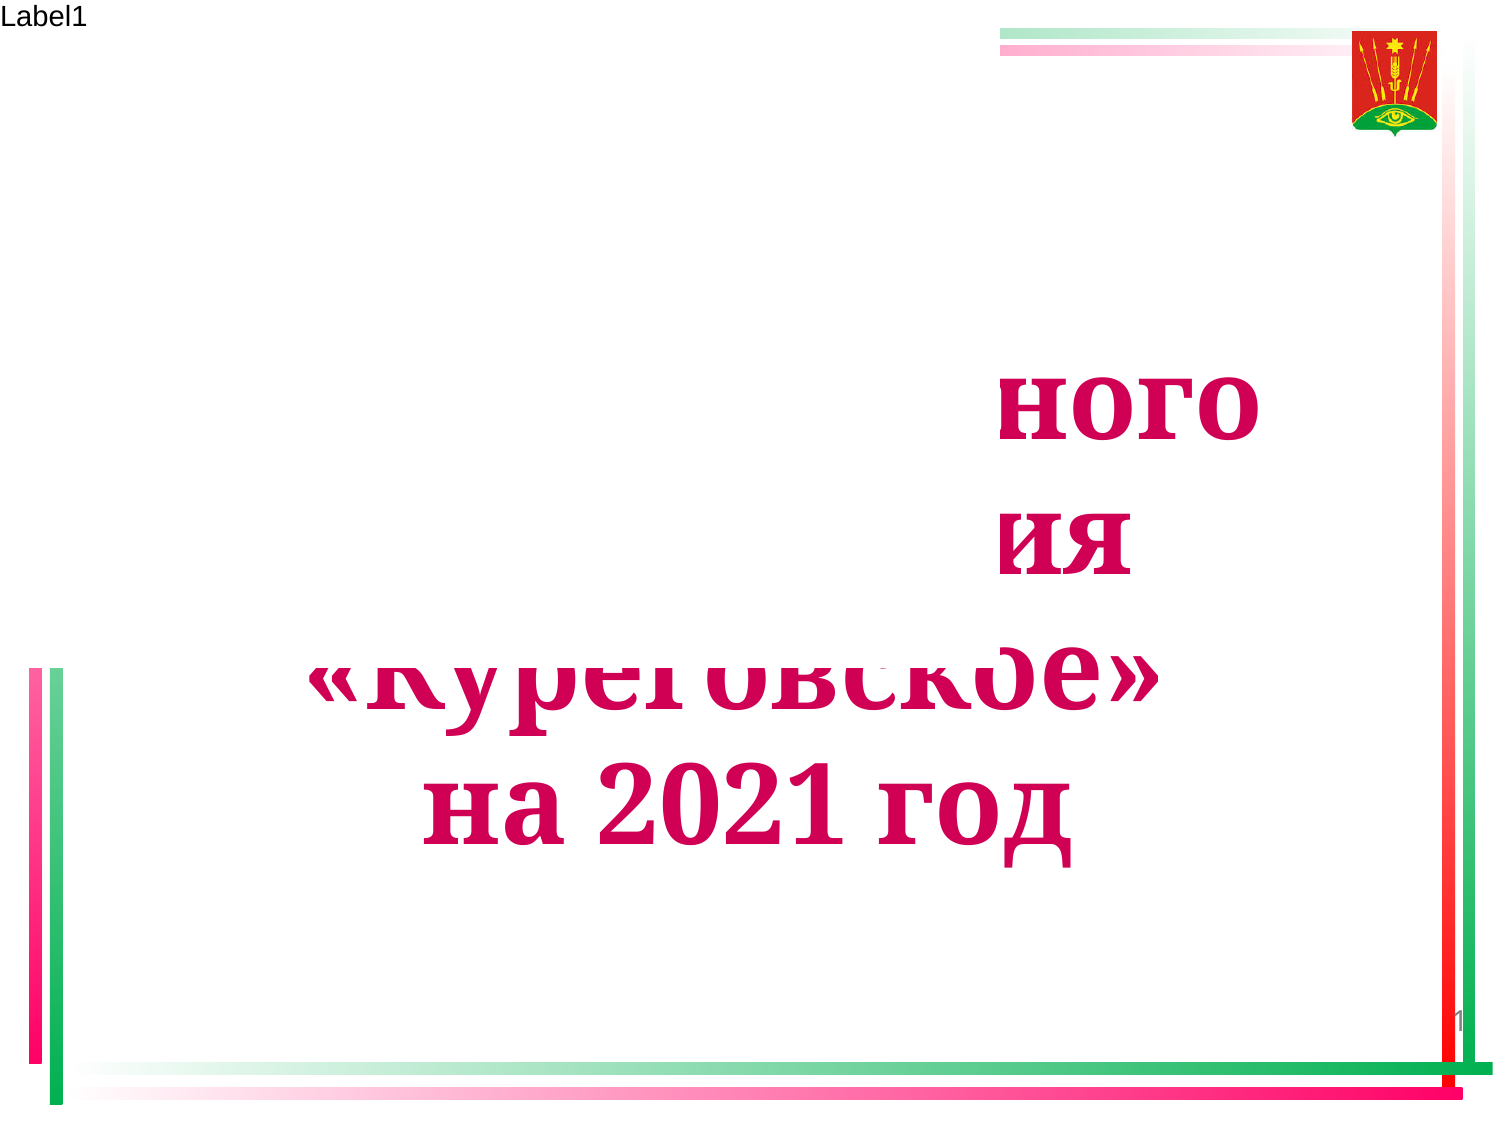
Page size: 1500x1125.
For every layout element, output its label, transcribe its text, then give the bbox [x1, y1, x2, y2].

slide_number 1 [1436, 999, 1500, 1051]
text_box Бюджет муниципального образования «Куреговское» на 2021 год [50, 184, 1447, 875]
picture [1352, 31, 1437, 138]
